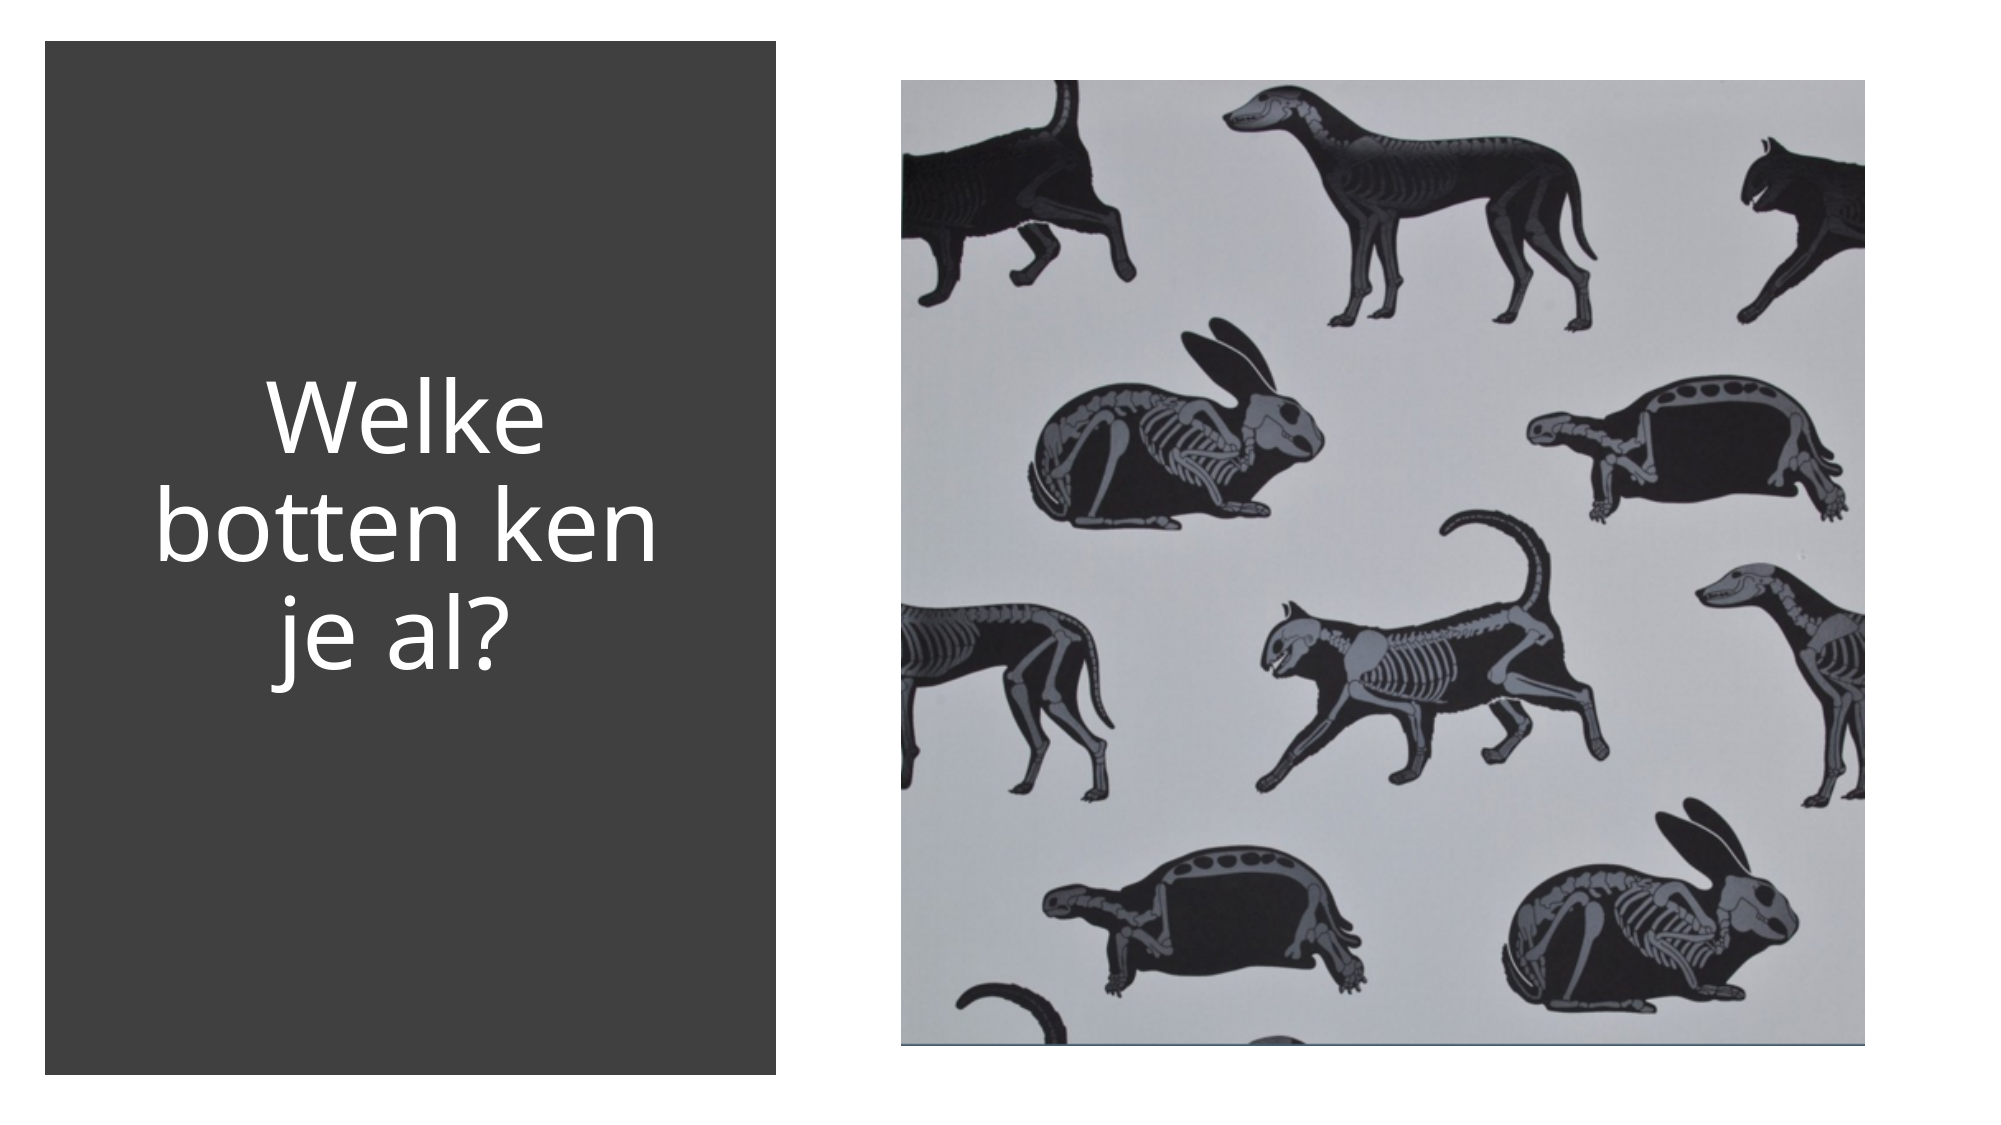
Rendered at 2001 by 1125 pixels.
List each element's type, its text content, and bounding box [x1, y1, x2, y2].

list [901, 80, 1865, 1046]
title Welke botten ken je al? [121, 121, 693, 936]
text_box [54, 50, 767, 1066]
